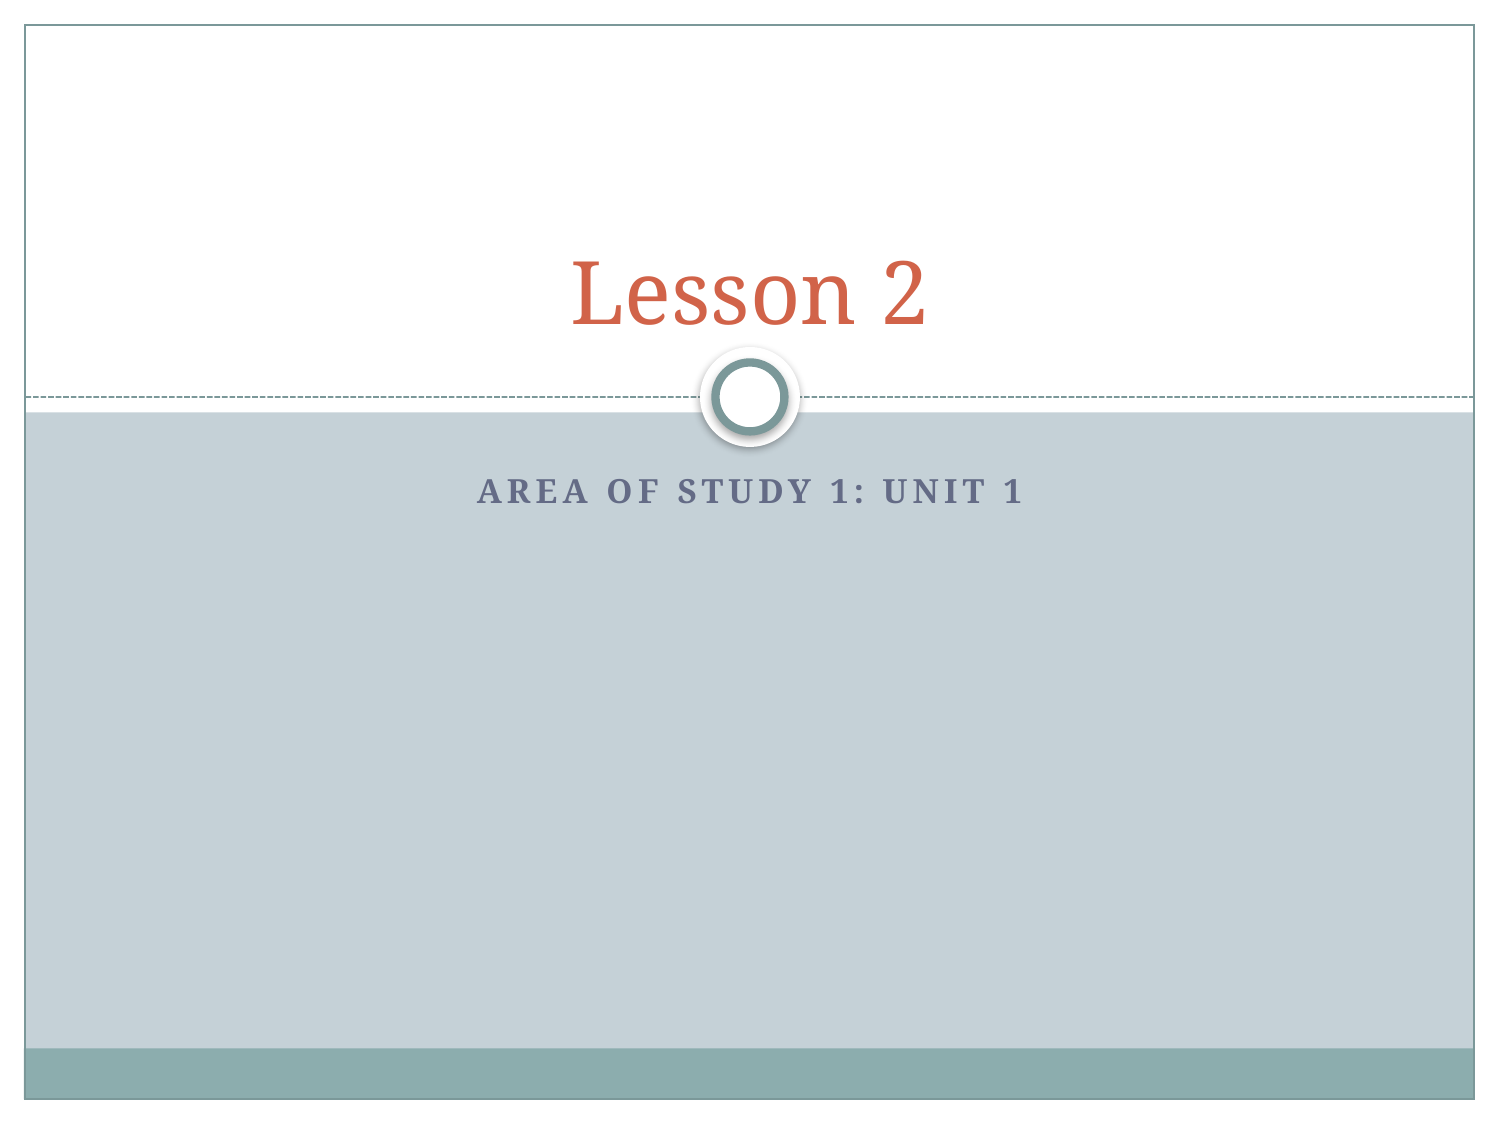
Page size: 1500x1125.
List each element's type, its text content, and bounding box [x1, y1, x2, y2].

title Lesson 2 [112, 62, 1388, 350]
subtitle Area of Study 1: Unit 1 [225, 462, 1275, 750]
